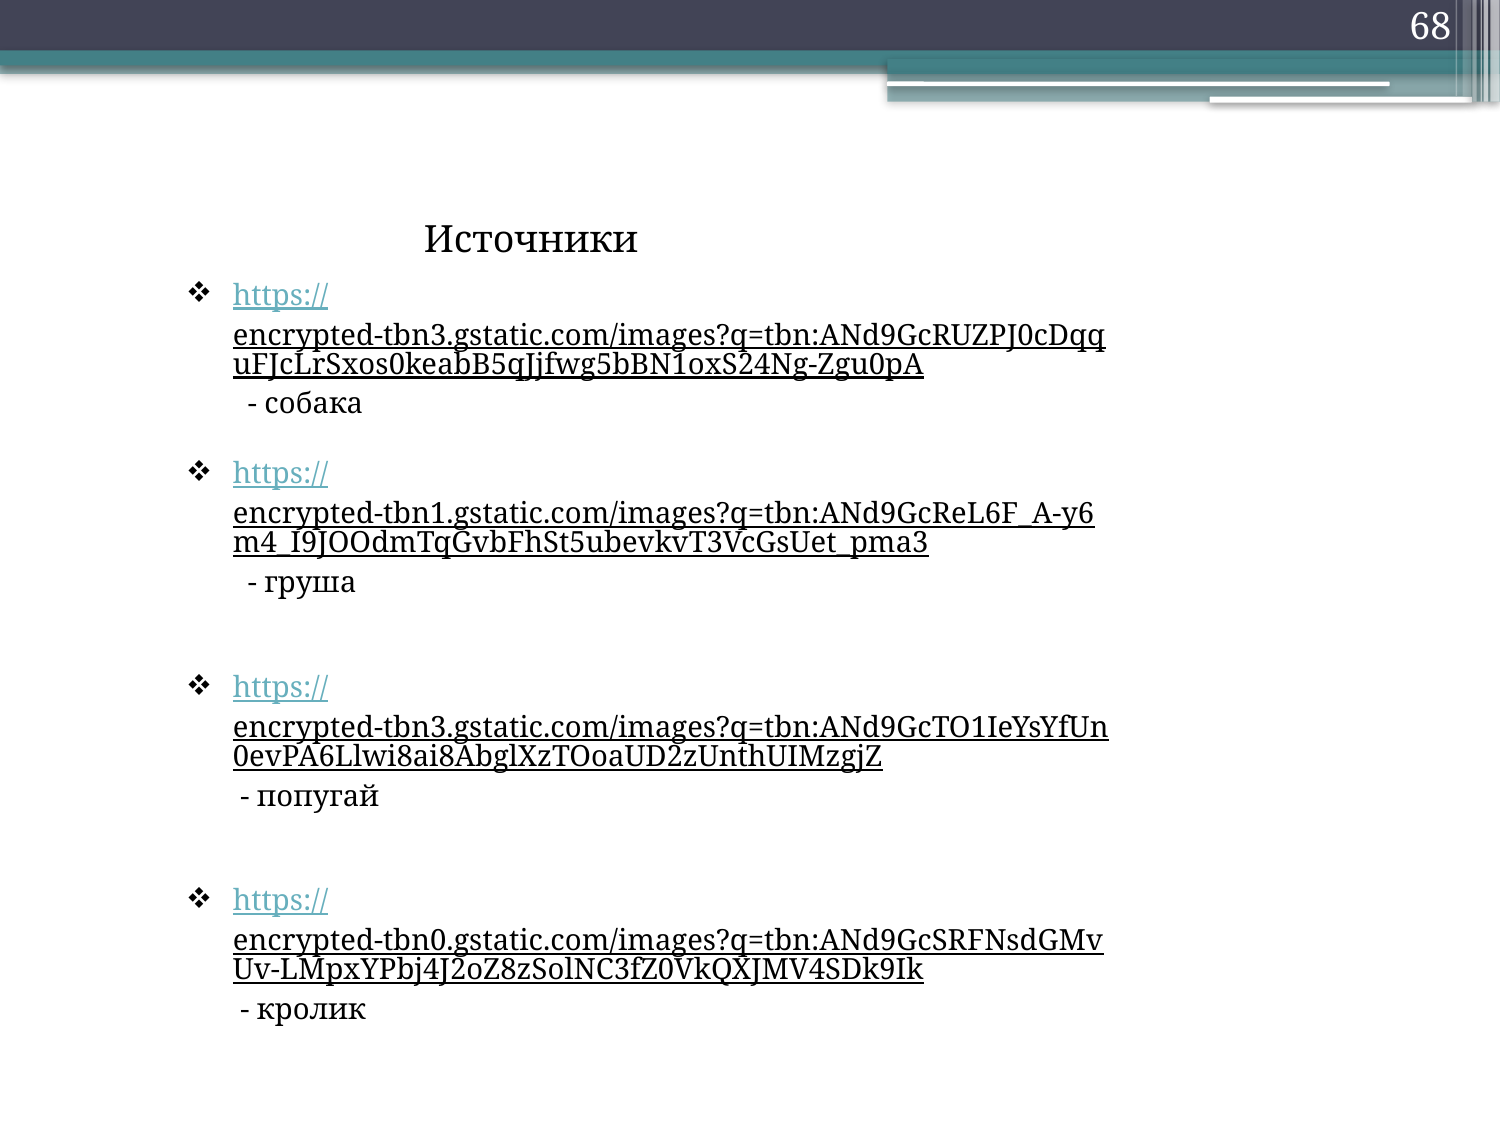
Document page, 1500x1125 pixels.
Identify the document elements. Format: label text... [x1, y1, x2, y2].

slide_number 68 [1341, 0, 1466, 61]
text_box Источники [409, 208, 654, 268]
text_box https://encrypted-tbn3.gstatic.com/images?q=tbn:ANd9GcRUZPJ0cDqquFJcLrSxos0keabB5qJjfwg5bBN1oxS24Ng-Zgu0pA - собака https://encrypted-tbn1.gstatic.com/images?q=tbn:ANd9GcReL6F_A-y6m4_I9JOOdmTqGvbFhSt5ubevkvT3VcGsUet_pma3 - груша https://encrypted-tbn3.gstatic.com/images?q=tbn:ANd9GcTO1IeYsYfUn0evPA6Llwi8ai8AbglXzTOoaUD2zUnthUIMzgjZ - попугай https://encrypted-tbn0.gstatic.com/images?q=tbn:ANd9GcSRFNsdGMvUv-LMpxYPbj4J2oZ8zSolNC3fZ0VkQXJMV4SDk9Ik - кролик [171, 268, 1125, 1125]
